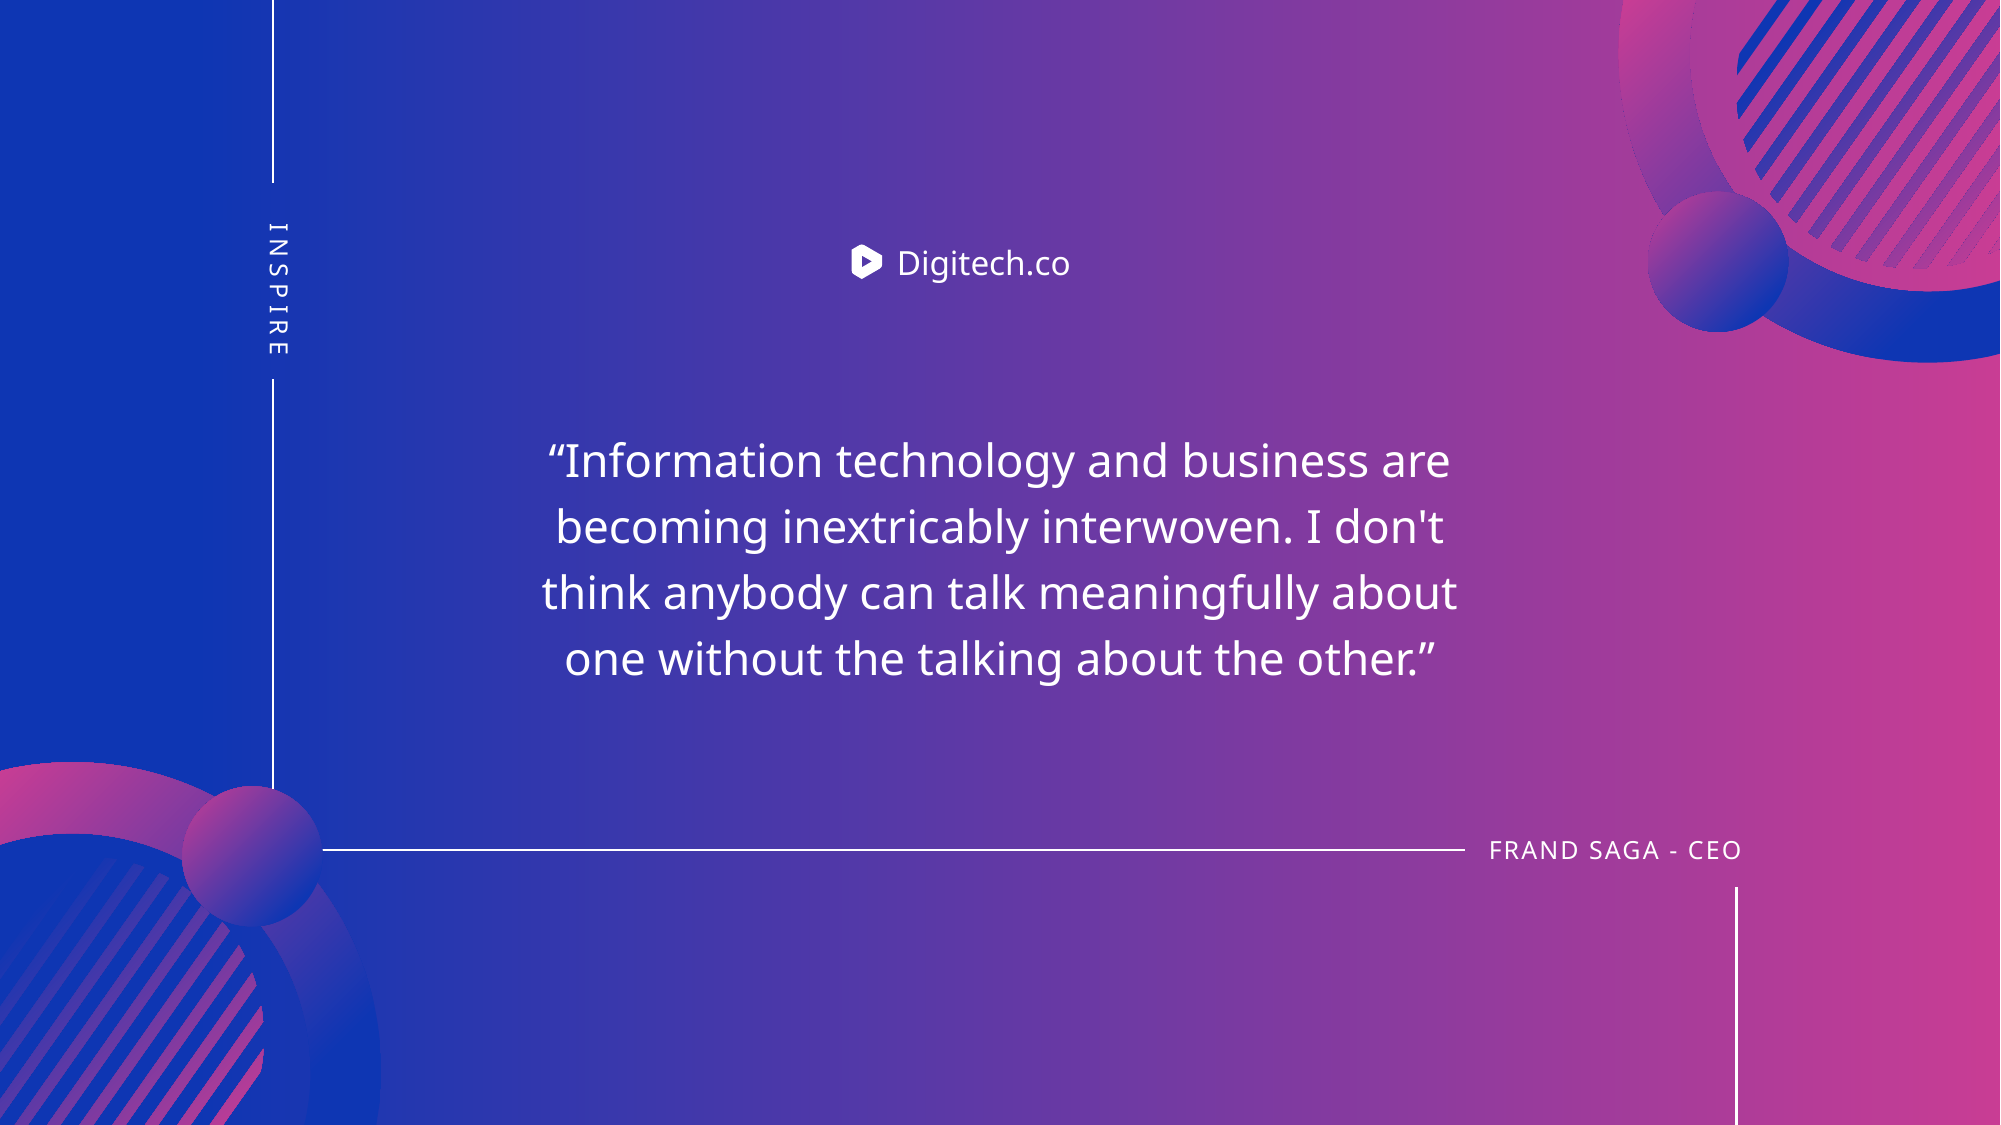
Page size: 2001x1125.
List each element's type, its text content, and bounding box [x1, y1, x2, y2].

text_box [851, 234, 1149, 290]
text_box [1618, 0, 2000, 363]
text_box FRAND SAGA - CEO [1474, 827, 1818, 872]
text_box “Information technology and business are becoming inextricably interwoven. I don't think anybody can talk meaningfully about one without the talking about the other.” [480, 413, 1519, 692]
text_box INSPIRE [241, 208, 303, 375]
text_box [0, 762, 382, 1125]
